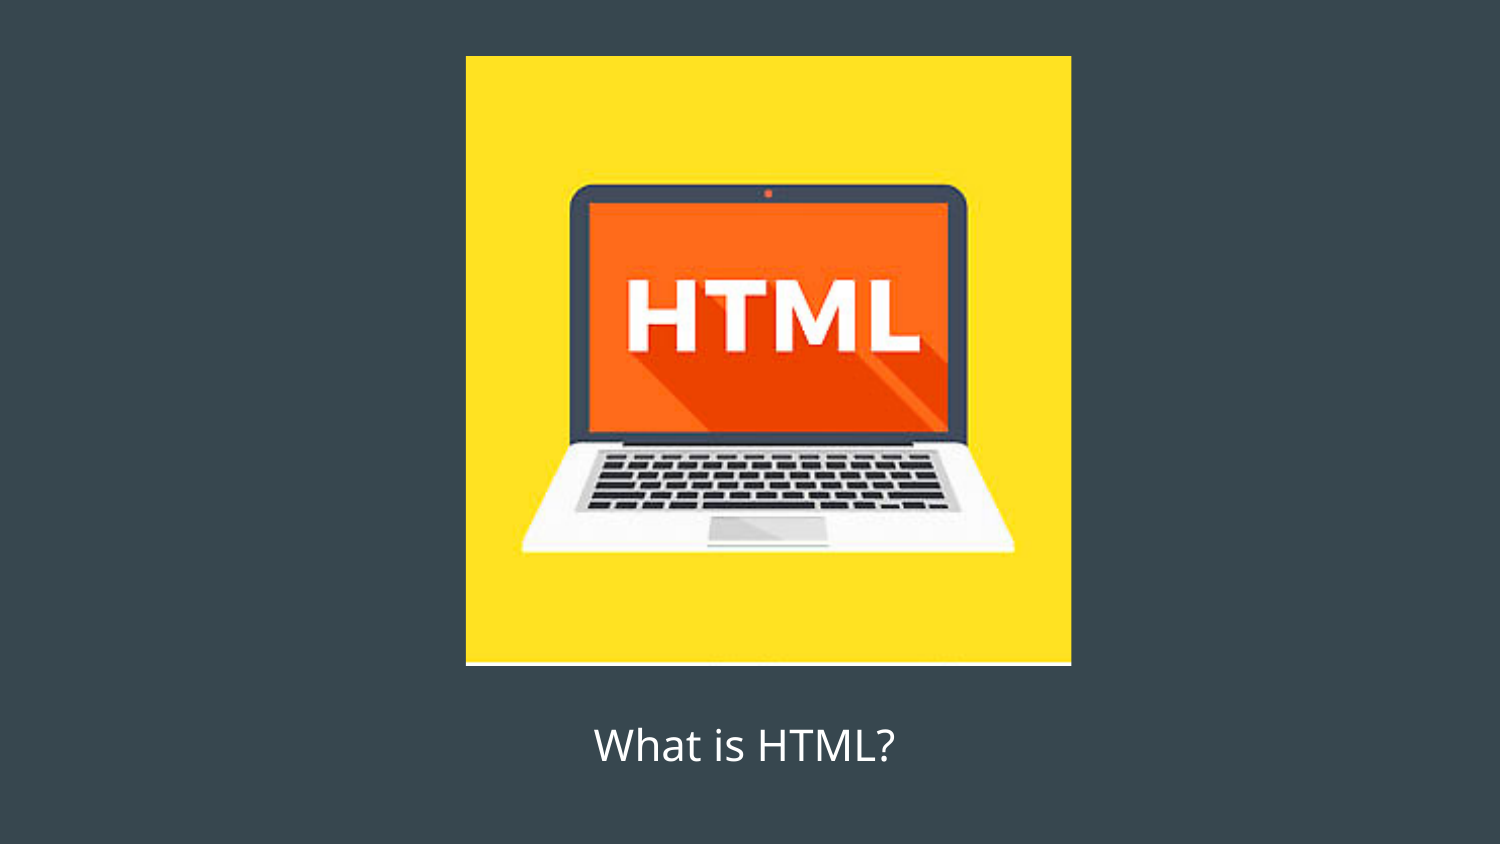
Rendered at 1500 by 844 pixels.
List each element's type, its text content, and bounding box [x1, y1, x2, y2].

list What is HTML? [51, 694, 1450, 794]
picture [465, 56, 1072, 666]
